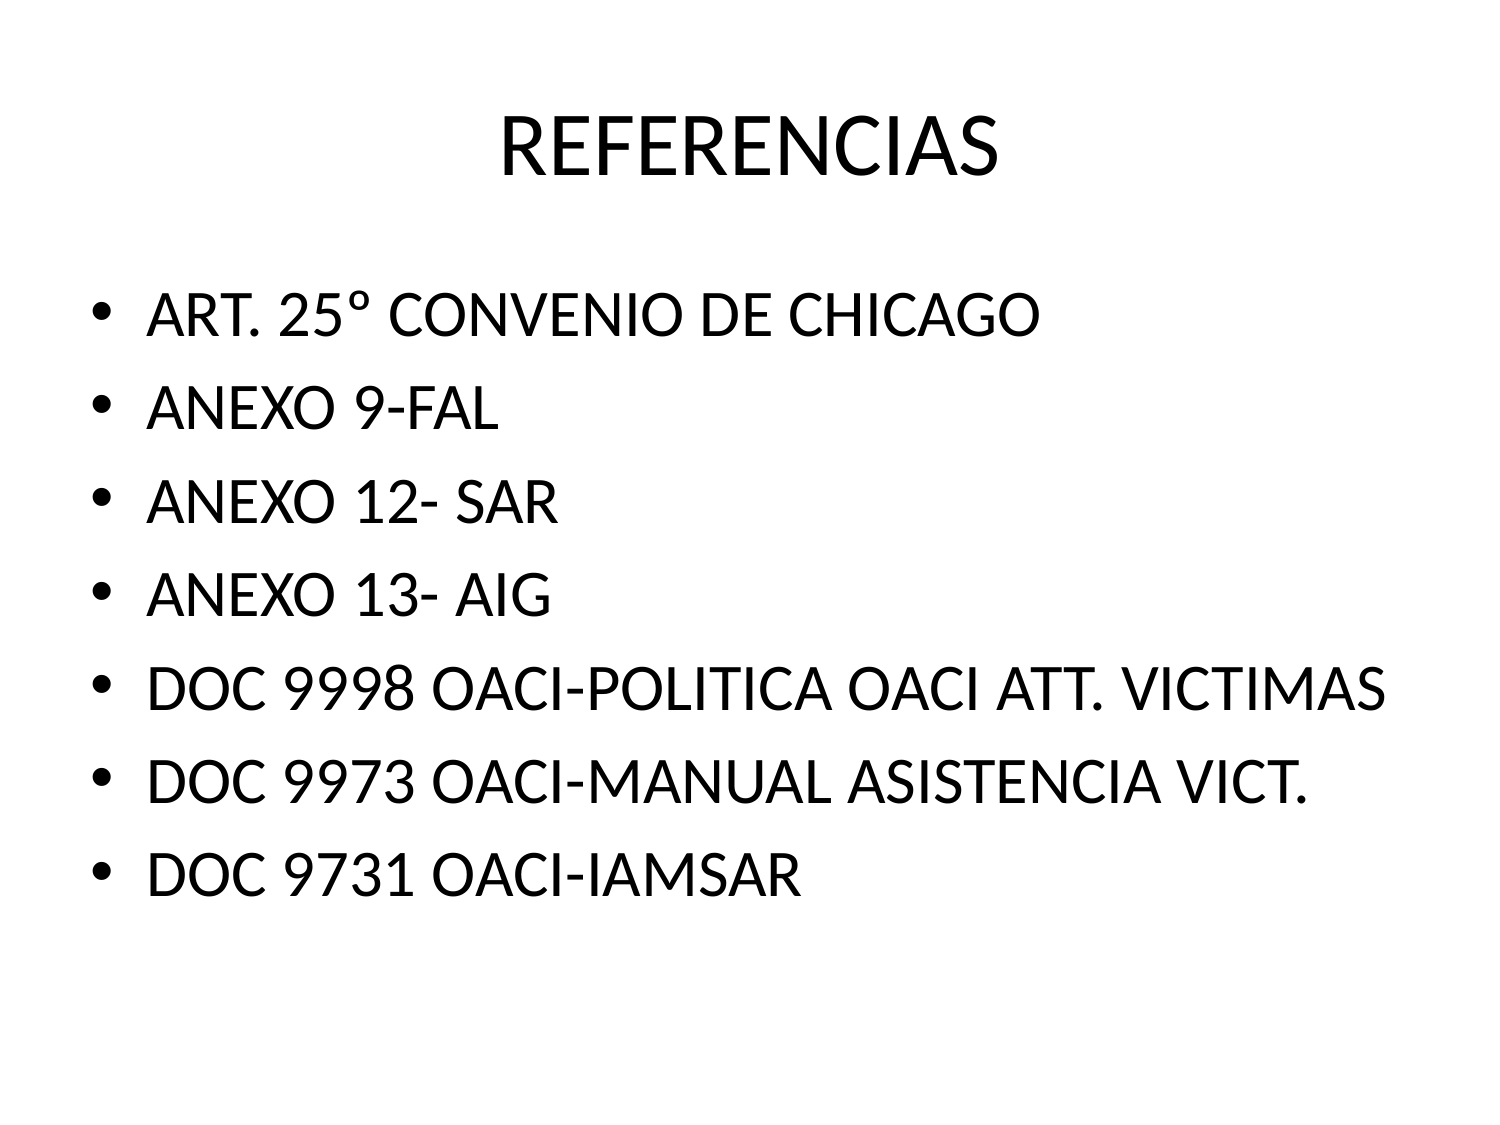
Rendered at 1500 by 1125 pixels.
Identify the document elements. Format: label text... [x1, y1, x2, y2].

title REFERENCIAS [75, 45, 1425, 233]
list ART. 25º CONVENIO DE CHICAGO ANEXO 9-FAL ANEXO 12- SAR ANEXO 13- AIG DOC 9998 OACI-POLITICA OACI ATT. VICTIMAS DOC 9973 OACI-MANUAL ASISTENCIA VICT. DOC 9731 OACI-IAMSAR [75, 262, 1425, 1005]
